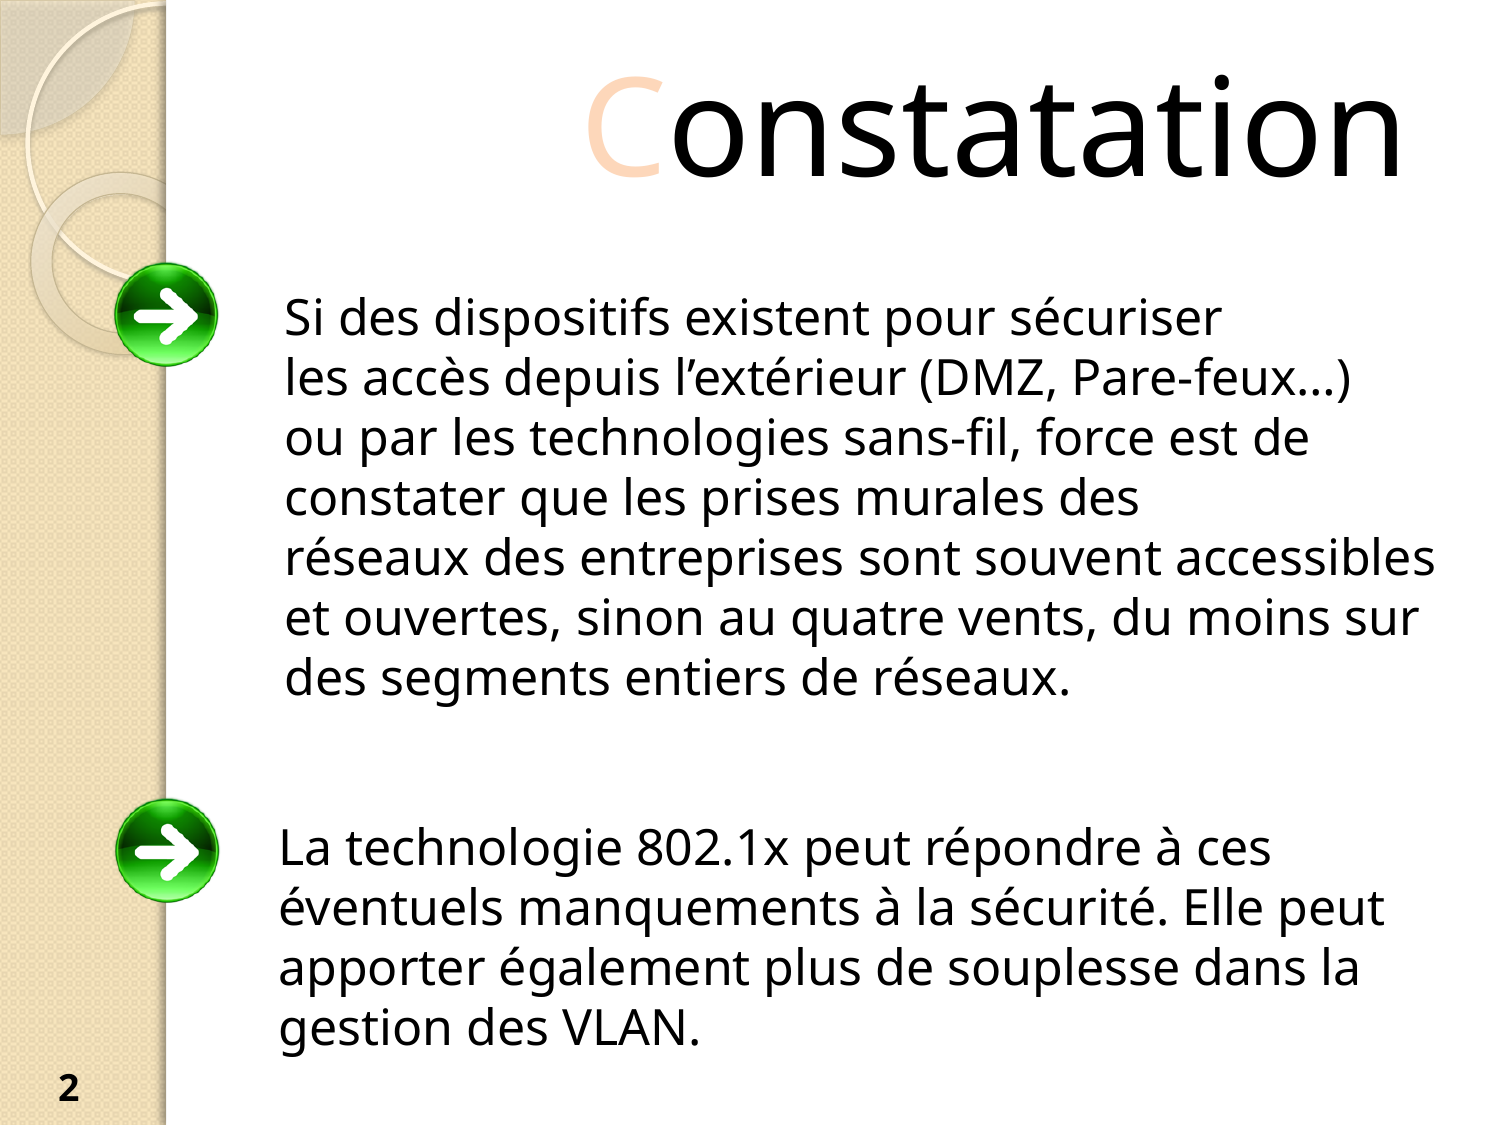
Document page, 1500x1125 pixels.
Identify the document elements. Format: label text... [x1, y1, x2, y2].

picture [111, 259, 220, 368]
picture [113, 795, 221, 904]
text_box Constatation [565, 31, 1424, 212]
text_box Si des dispositifs existent pour sécuriser les accès depuis l’extérieur (DMZ, Pare-feux…) ou par les technologies sans-fil, force est de constater que les prises murales des réseaux des entreprises sont souvent accessibles et ouvertes, sinon au quatre vents, du moins sur des segments entiers de réseaux. [269, 278, 1452, 774]
text_box La technologie 802.1x peut répondre à ces éventuels manquements à la sécurité. Elle peut apporter également plus de souplesse dans la gestion des VLAN. [263, 808, 1402, 1064]
